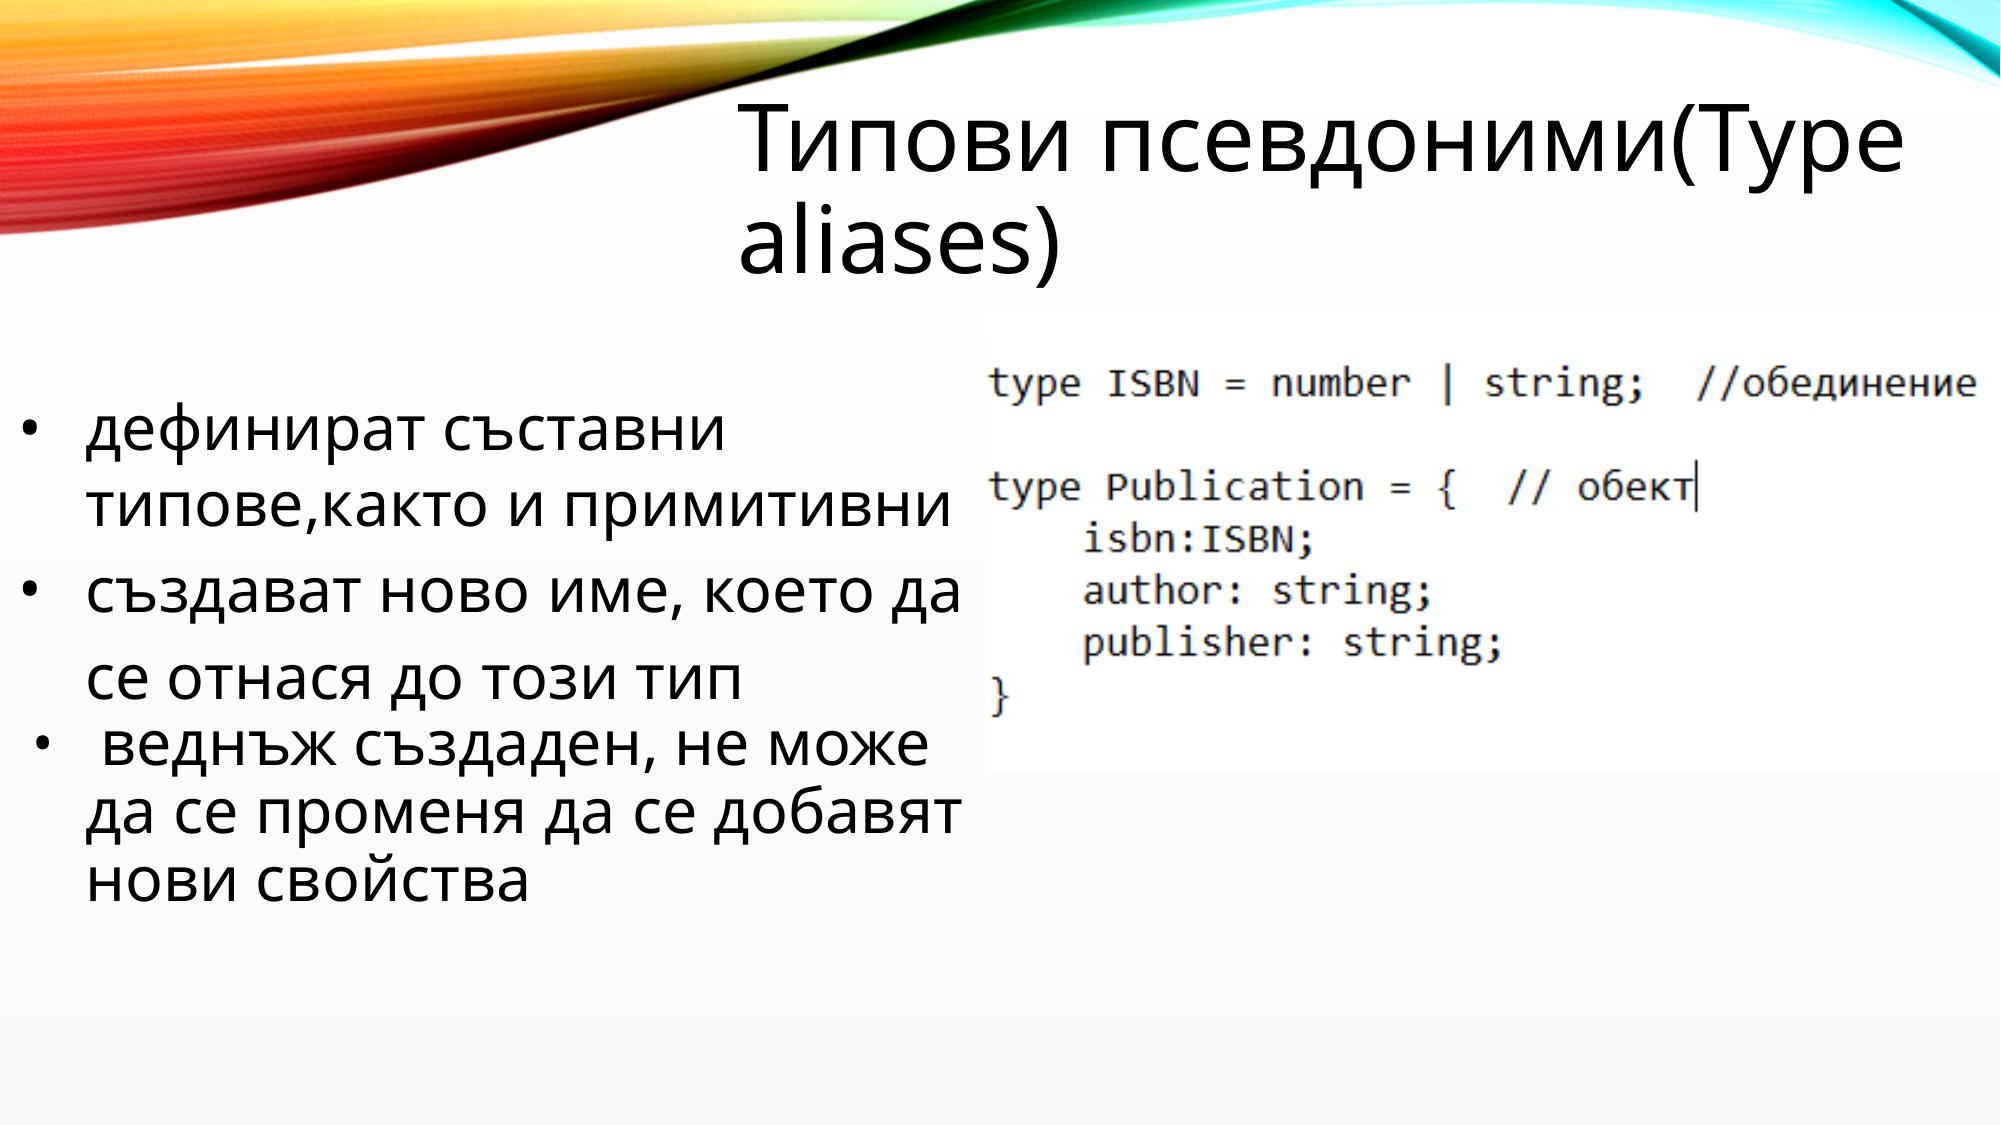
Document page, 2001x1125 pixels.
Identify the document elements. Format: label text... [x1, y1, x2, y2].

title Типови псевдоними(Type aliases) [722, 86, 2000, 299]
list дефинират съставни типове,както и примитивни създават ново име, което да се отнася до този тип веднъж създаден, не може да се променя да се добавят нови свойства [0, 312, 991, 968]
picture [986, 312, 2000, 773]
picture [0, 0, 2000, 237]
